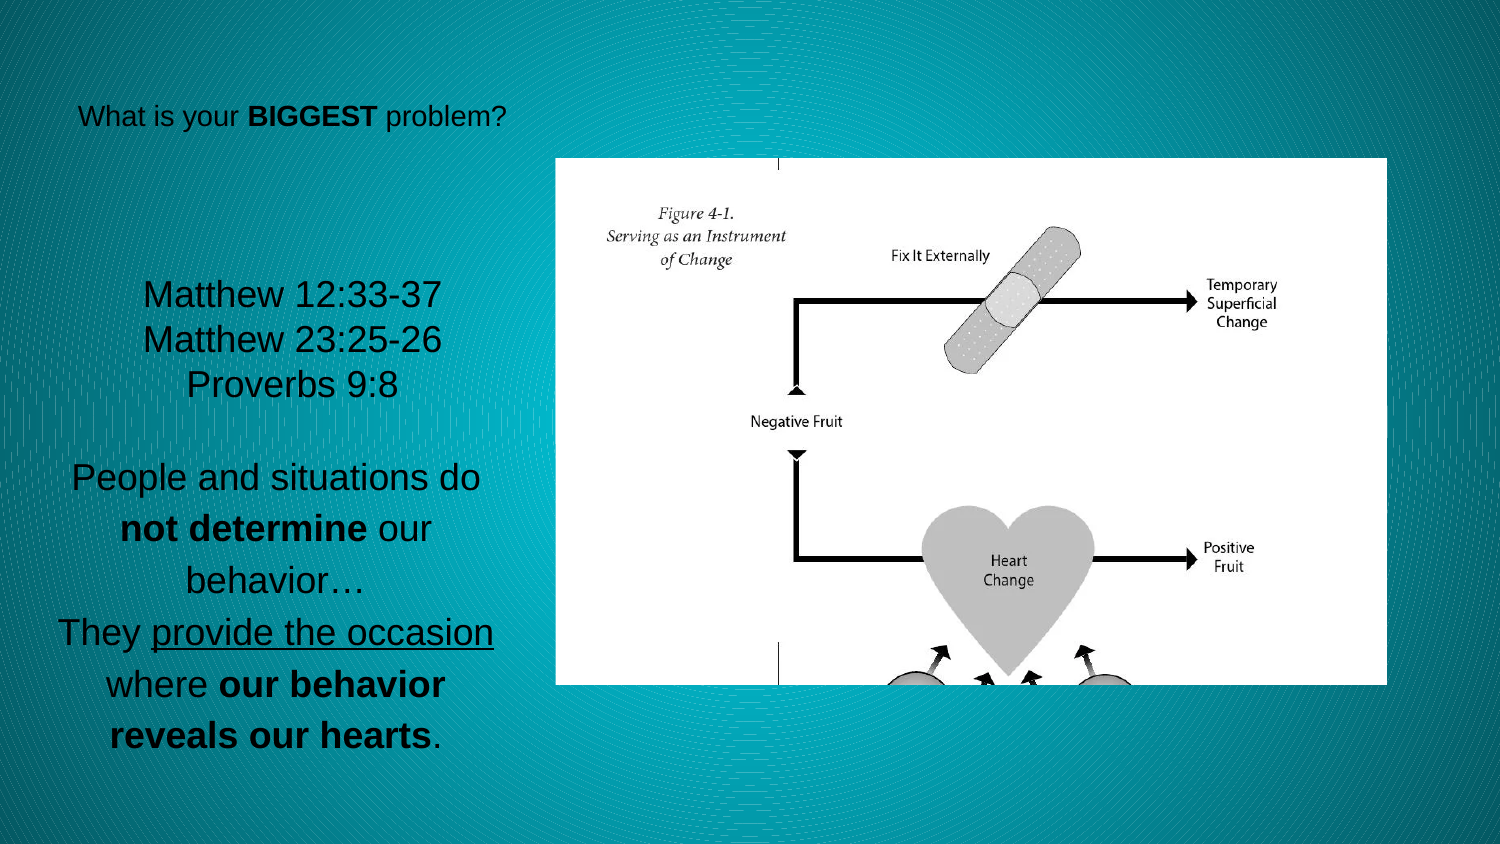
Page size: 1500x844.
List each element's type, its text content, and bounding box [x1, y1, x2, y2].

title What is your BIGGEST problem? [42, 82, 544, 177]
text_box Matthew 12:33-37 Matthew 23:25-26 Proverbs 9:8 [29, 255, 549, 421]
picture [555, 158, 1388, 686]
text_box People and situations do not determine our behavior… They provide the occasion where our behavior reveals our hearts. [29, 430, 522, 772]
